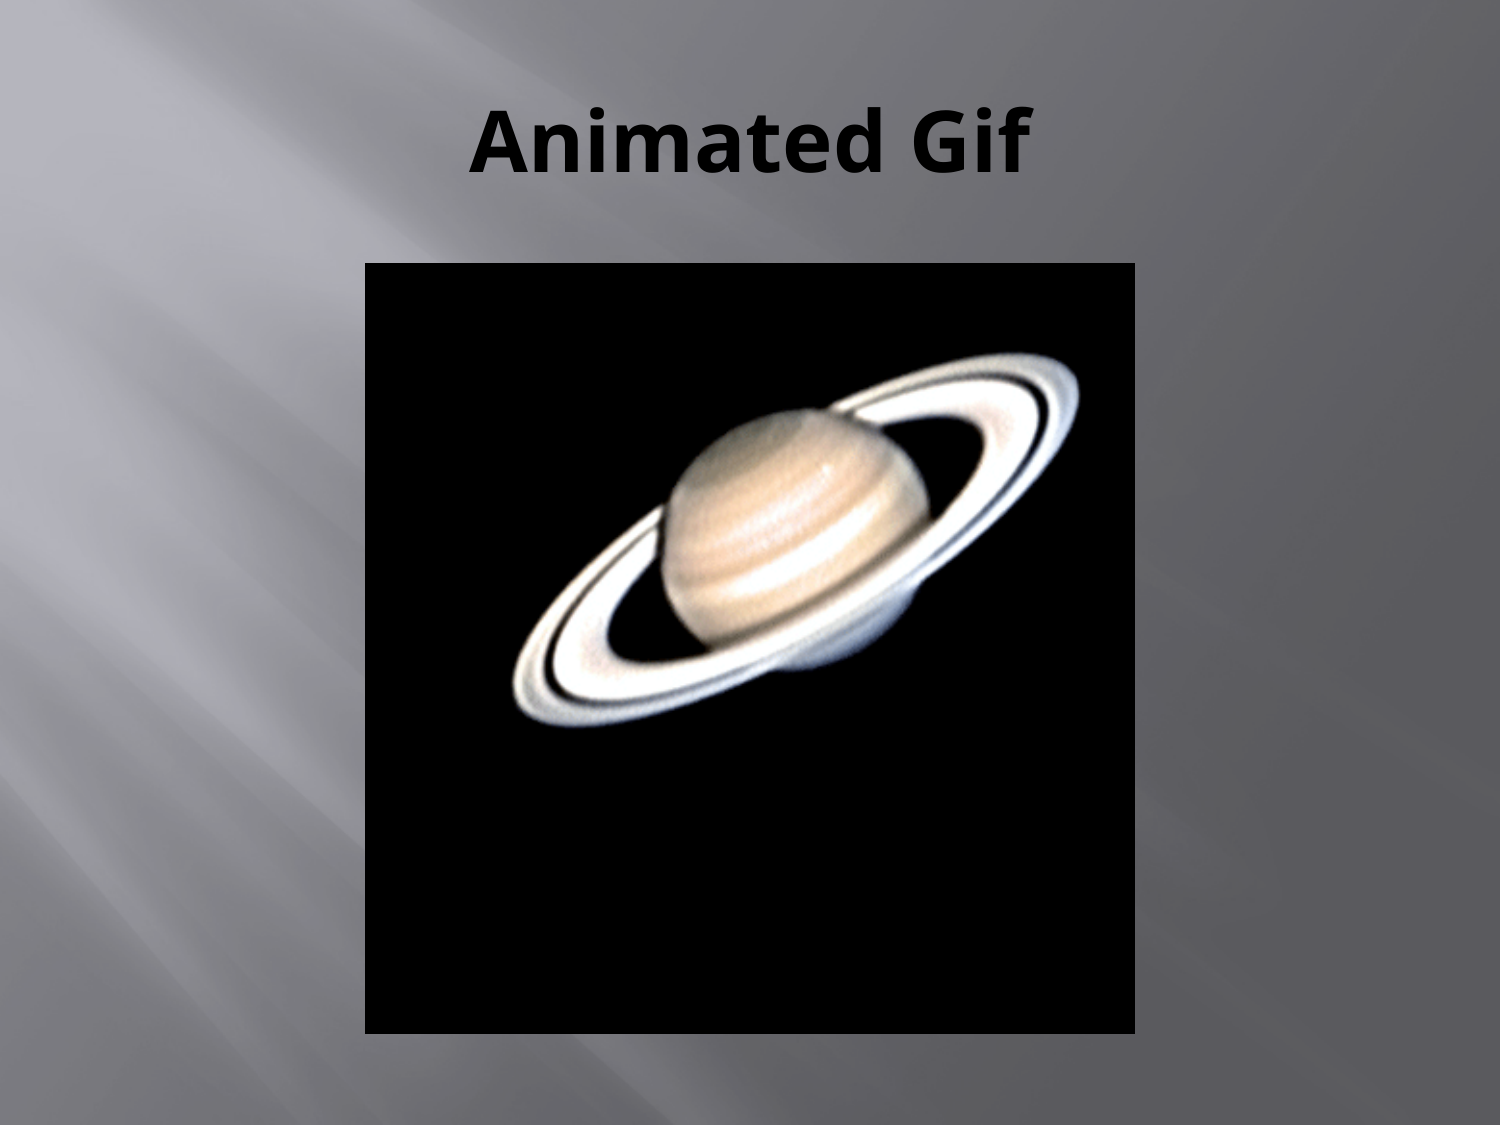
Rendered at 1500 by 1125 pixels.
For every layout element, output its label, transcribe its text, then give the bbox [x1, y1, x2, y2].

title Animated Gif [75, 45, 1425, 233]
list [364, 262, 1136, 1036]
